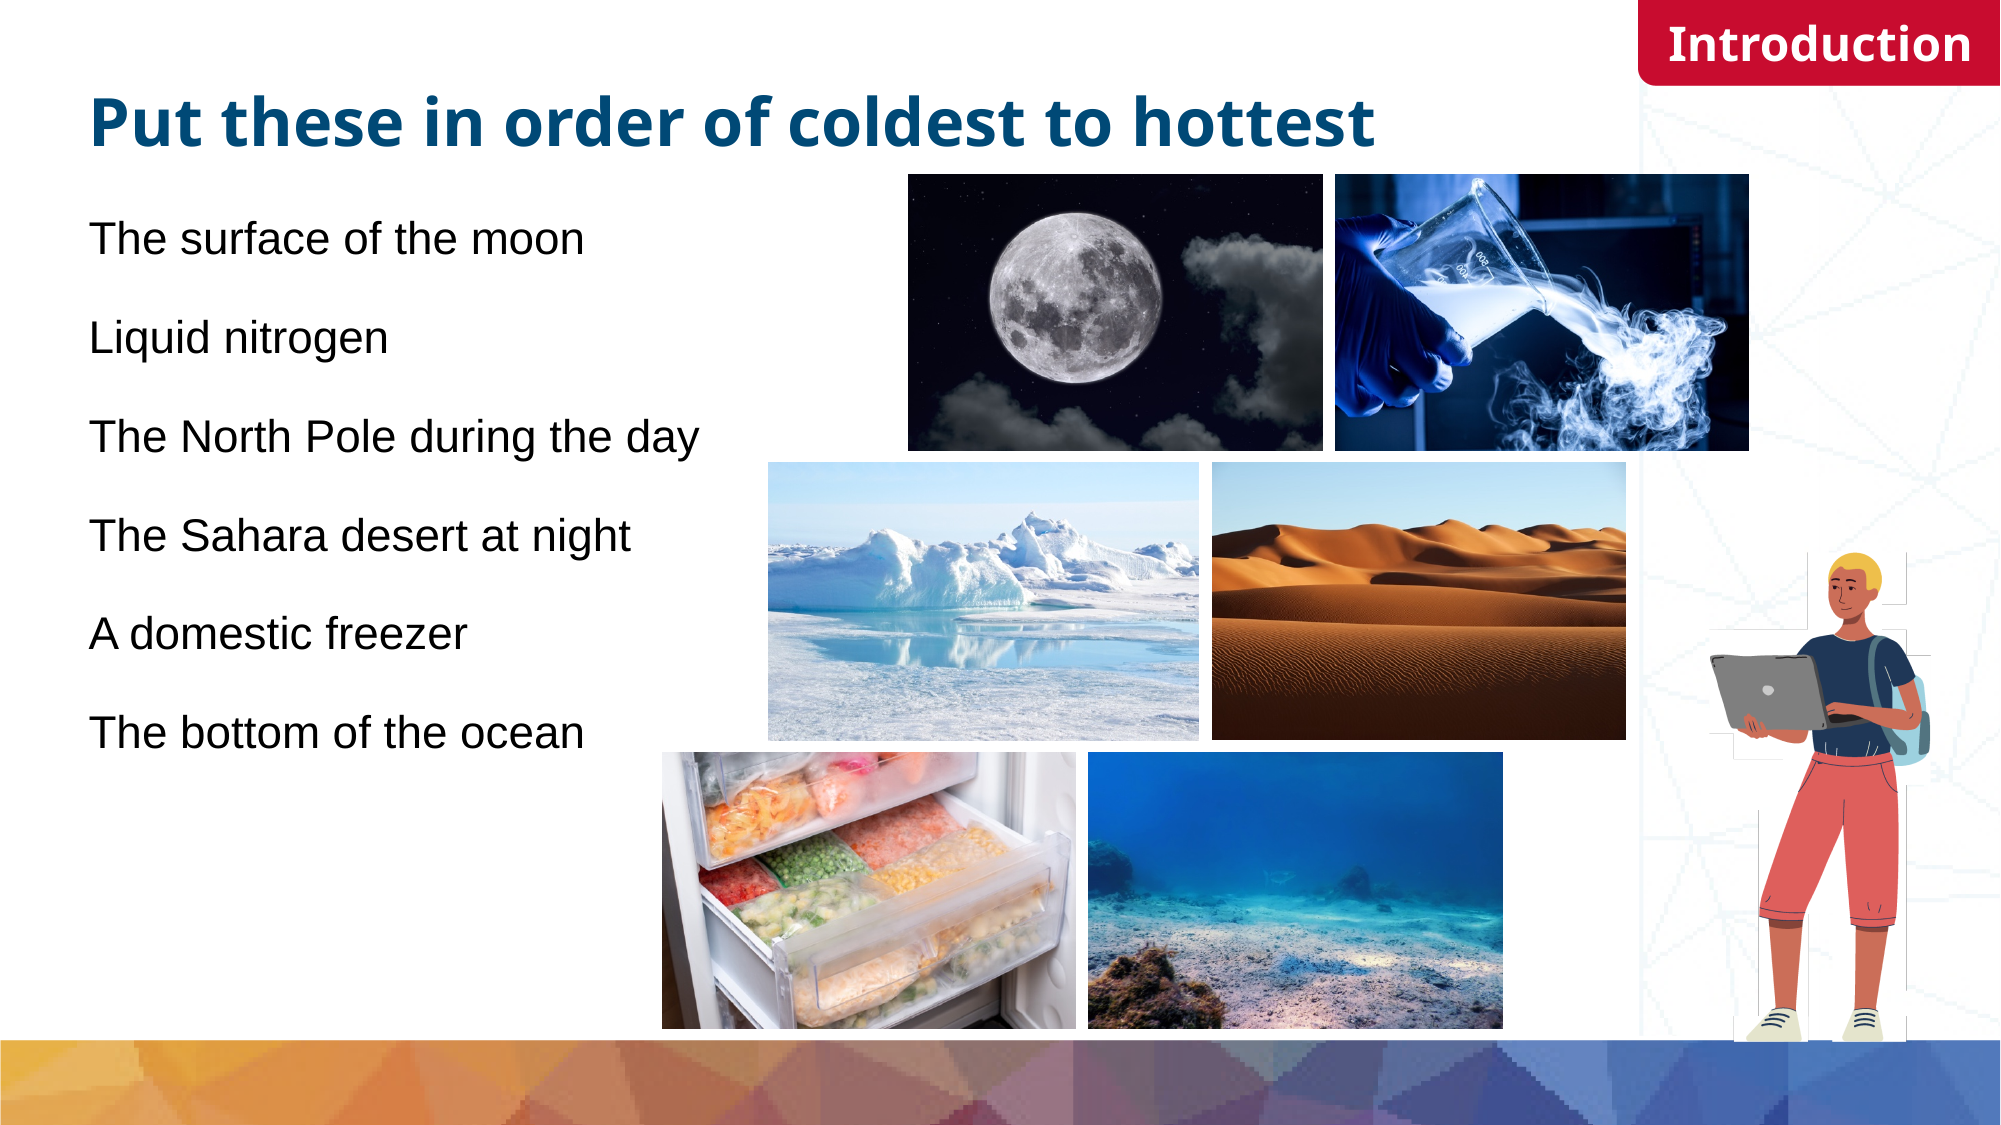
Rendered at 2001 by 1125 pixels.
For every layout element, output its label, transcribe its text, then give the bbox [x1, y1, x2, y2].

picture [768, 462, 1199, 741]
picture [0, 0, 2001, 1125]
picture [908, 174, 1323, 451]
picture [1212, 462, 1626, 740]
picture [1088, 752, 1503, 1029]
list The surface of the moon Liquid nitrogen The North Pole during the day The Sahara desert at night A domestic freezer The bottom of the ocean [88, 206, 1565, 890]
title Put these in order of coldest to hottest [88, 88, 1565, 161]
picture [662, 752, 1076, 1029]
